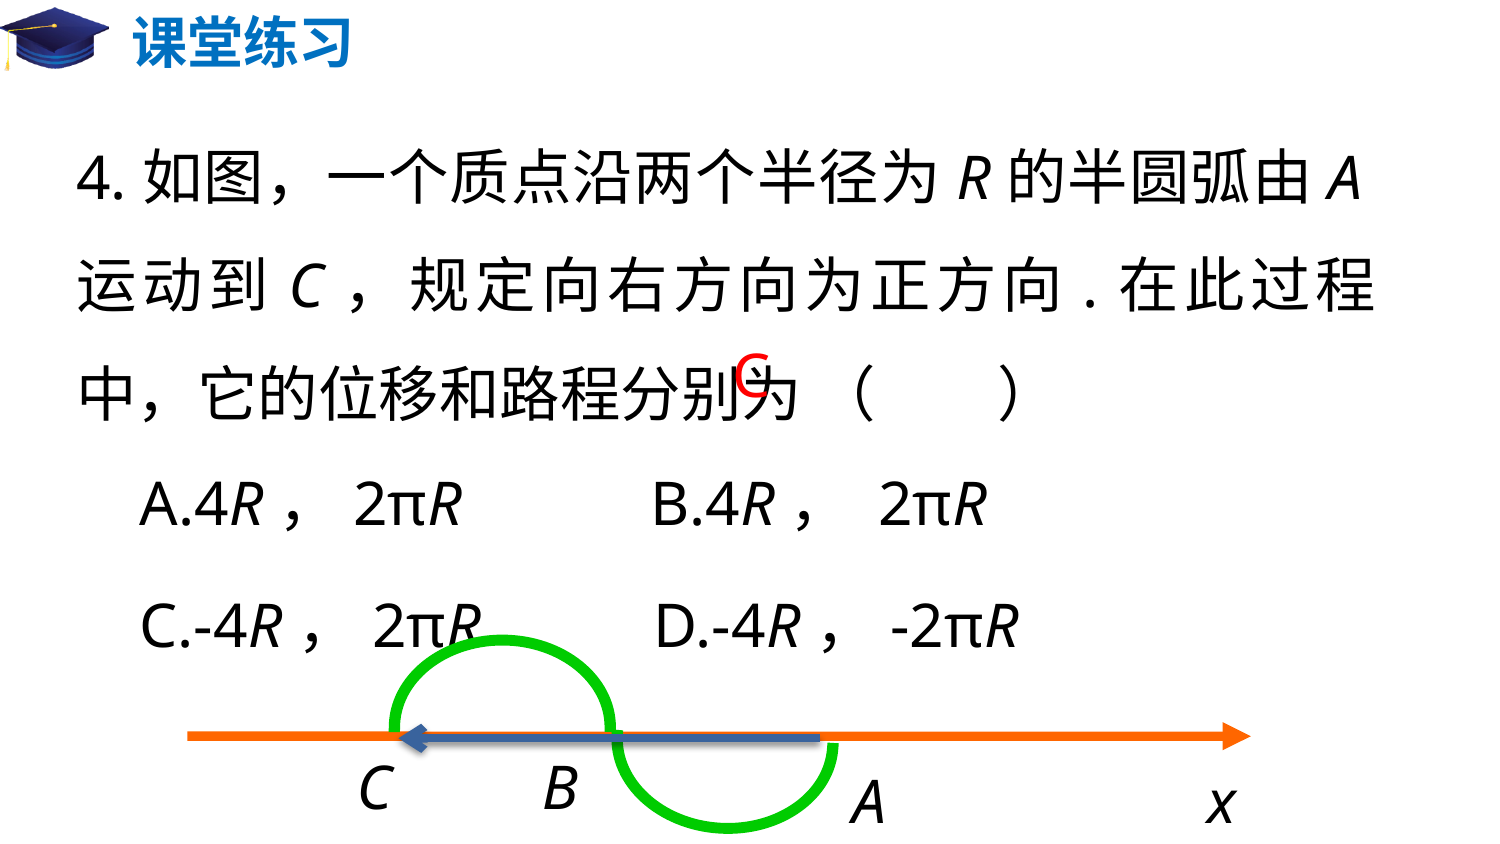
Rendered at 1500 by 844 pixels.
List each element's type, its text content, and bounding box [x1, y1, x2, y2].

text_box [187, 639, 1253, 844]
text_box 4.如图，一个质点沿两个半径为R的半圆弧由A运动到C，规定向右方向为正方向.在此过程中，它的位移和路程分别为 （ ） A.4R，2πR B.4R， 2πR C.-4R，2πR D.-4R，-2πR [58, 93, 1395, 670]
text_box C [714, 328, 789, 419]
title 课堂练习 [117, 0, 1442, 82]
picture [0, 7, 109, 71]
